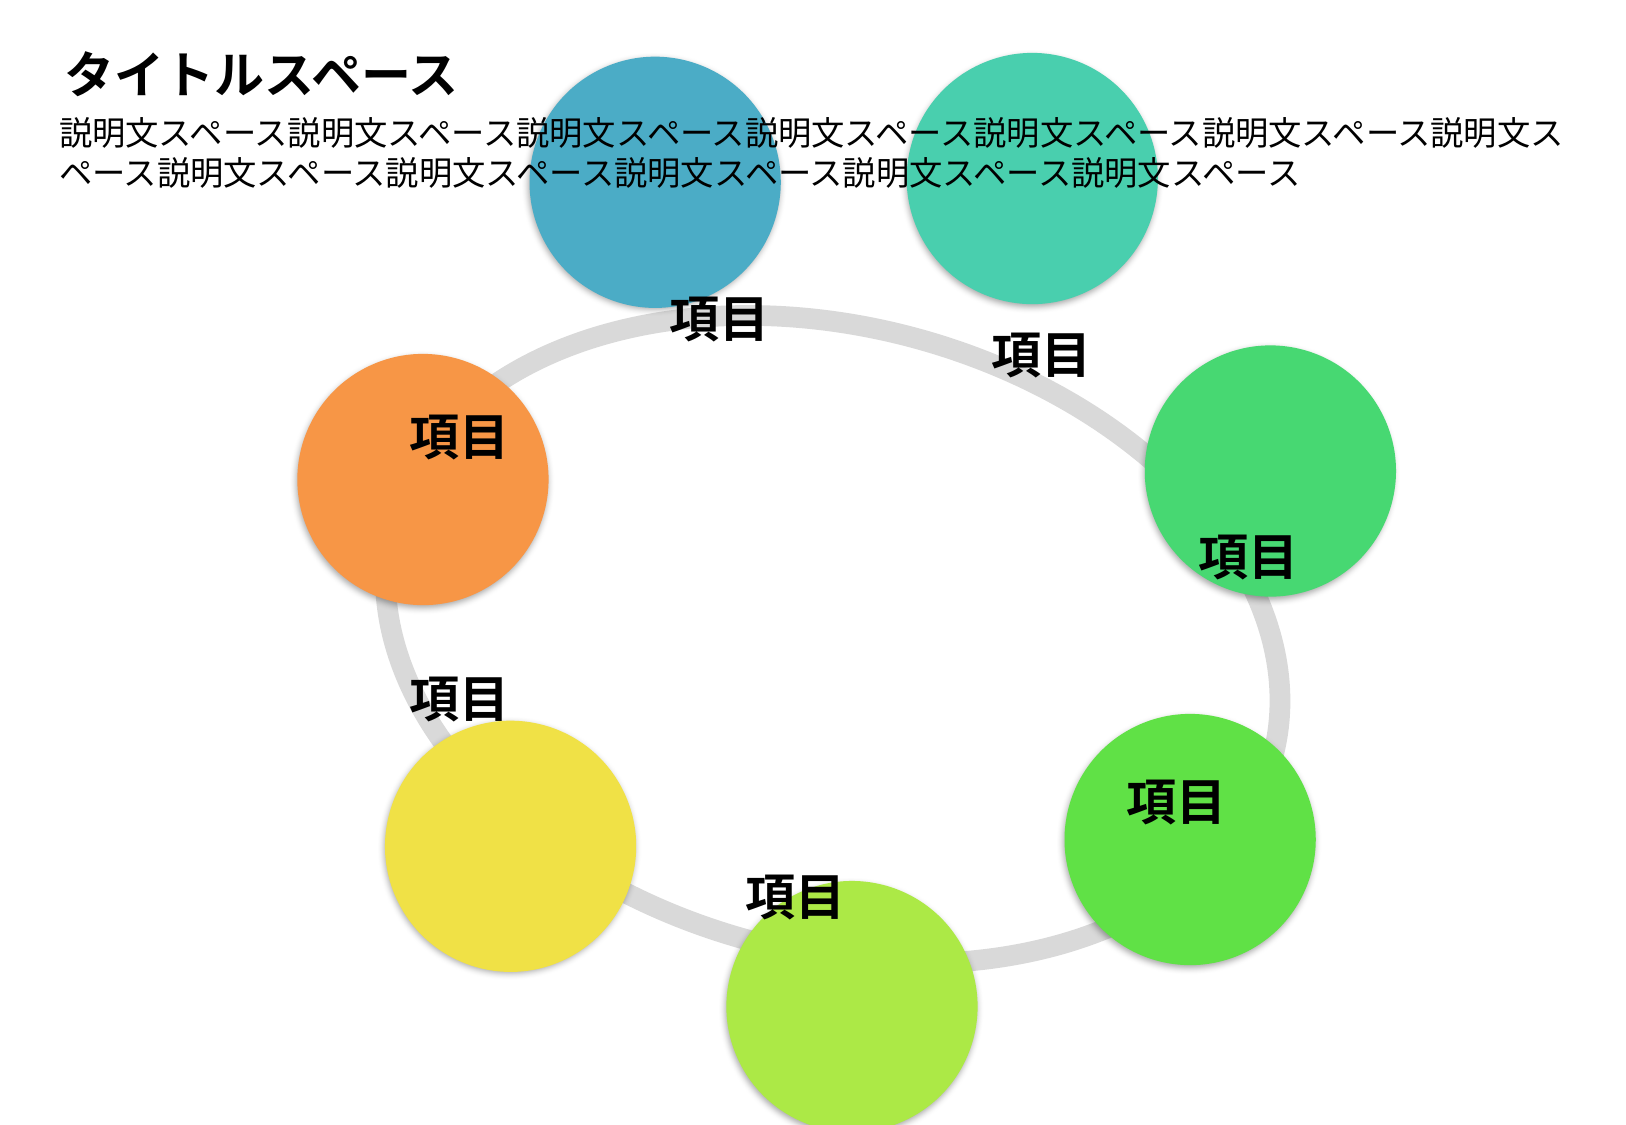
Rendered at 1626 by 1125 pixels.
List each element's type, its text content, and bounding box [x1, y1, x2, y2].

text_box 説明文スペース説明文スペース説明文スペース説明文スペース説明文スペース説明文スペース説明文スペース説明文スペース説明文スペース説明文スペース説明文スペース説明文スペース [44, 104, 283, 200]
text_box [288, 13, 1388, 1092]
text_box 説明文スペース説明文スペース説明文スペース説明文スペース説明文スペース説明文スペース説明文スペース説明文スペース説明文スペース説明文スペース説明文スペース説明文スペース [1391, 104, 1581, 200]
text_box タイトルスペース [49, 36, 283, 104]
